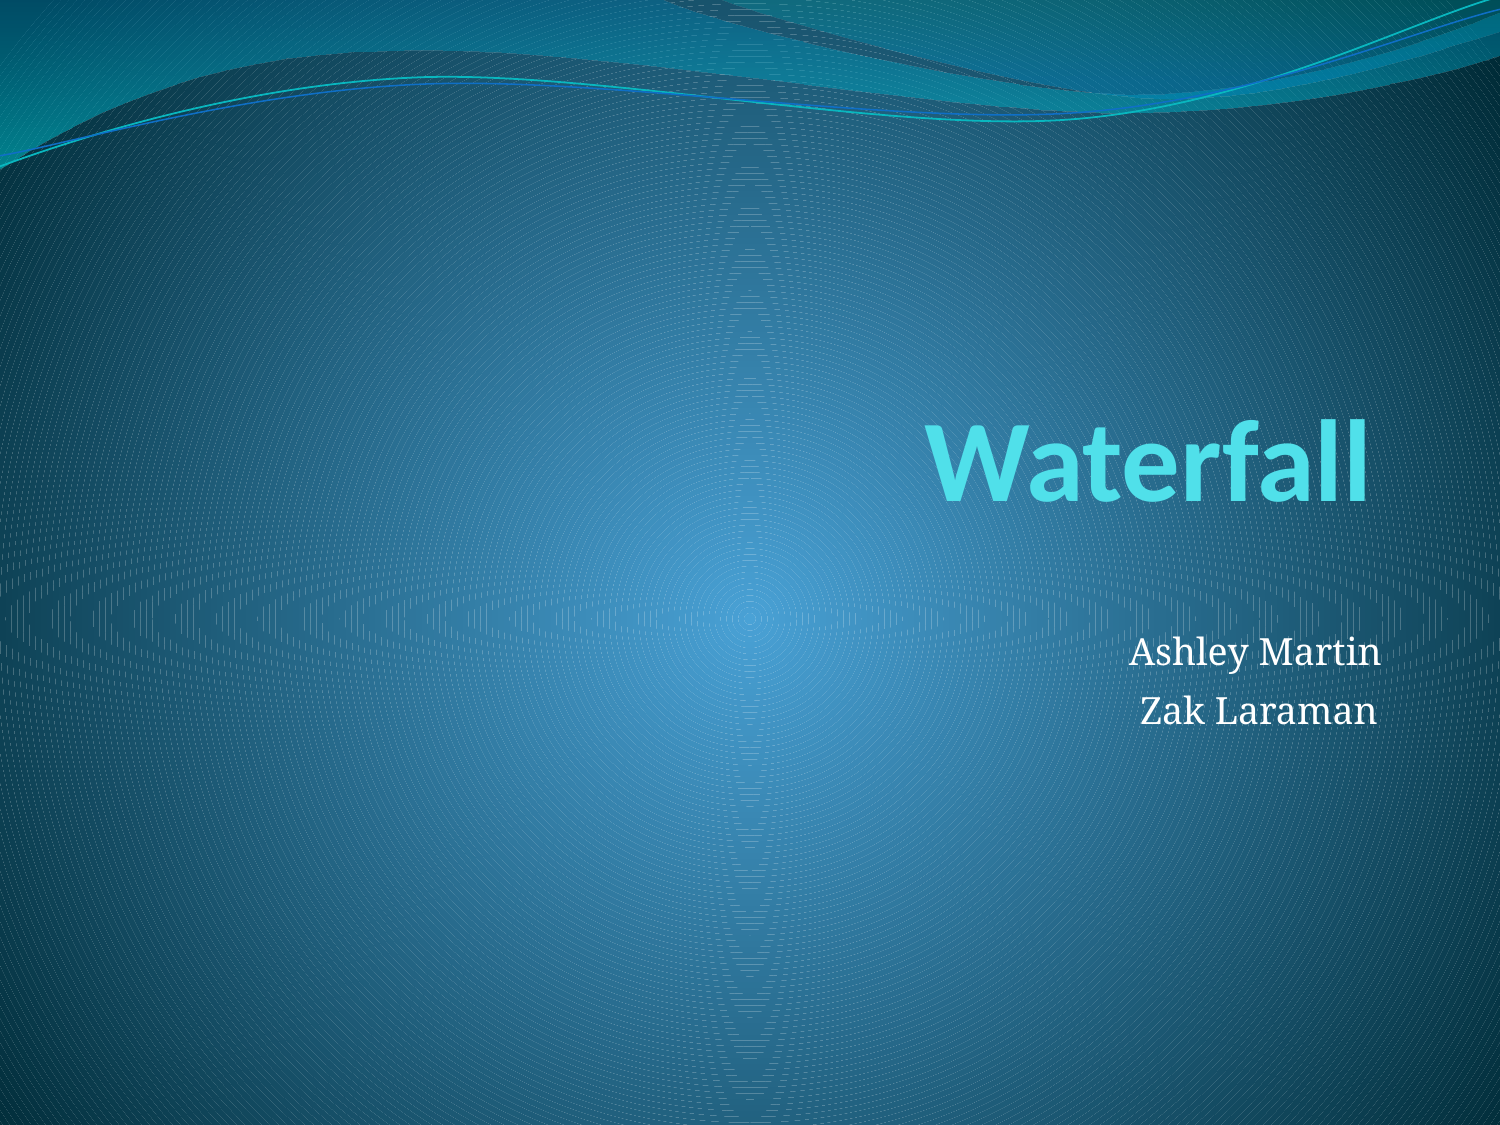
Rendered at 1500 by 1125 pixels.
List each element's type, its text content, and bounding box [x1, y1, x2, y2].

title Waterfall [87, 224, 1376, 525]
text_box Ashley Martin [1114, 621, 1398, 681]
text_box Zak Laraman [1125, 679, 1393, 740]
